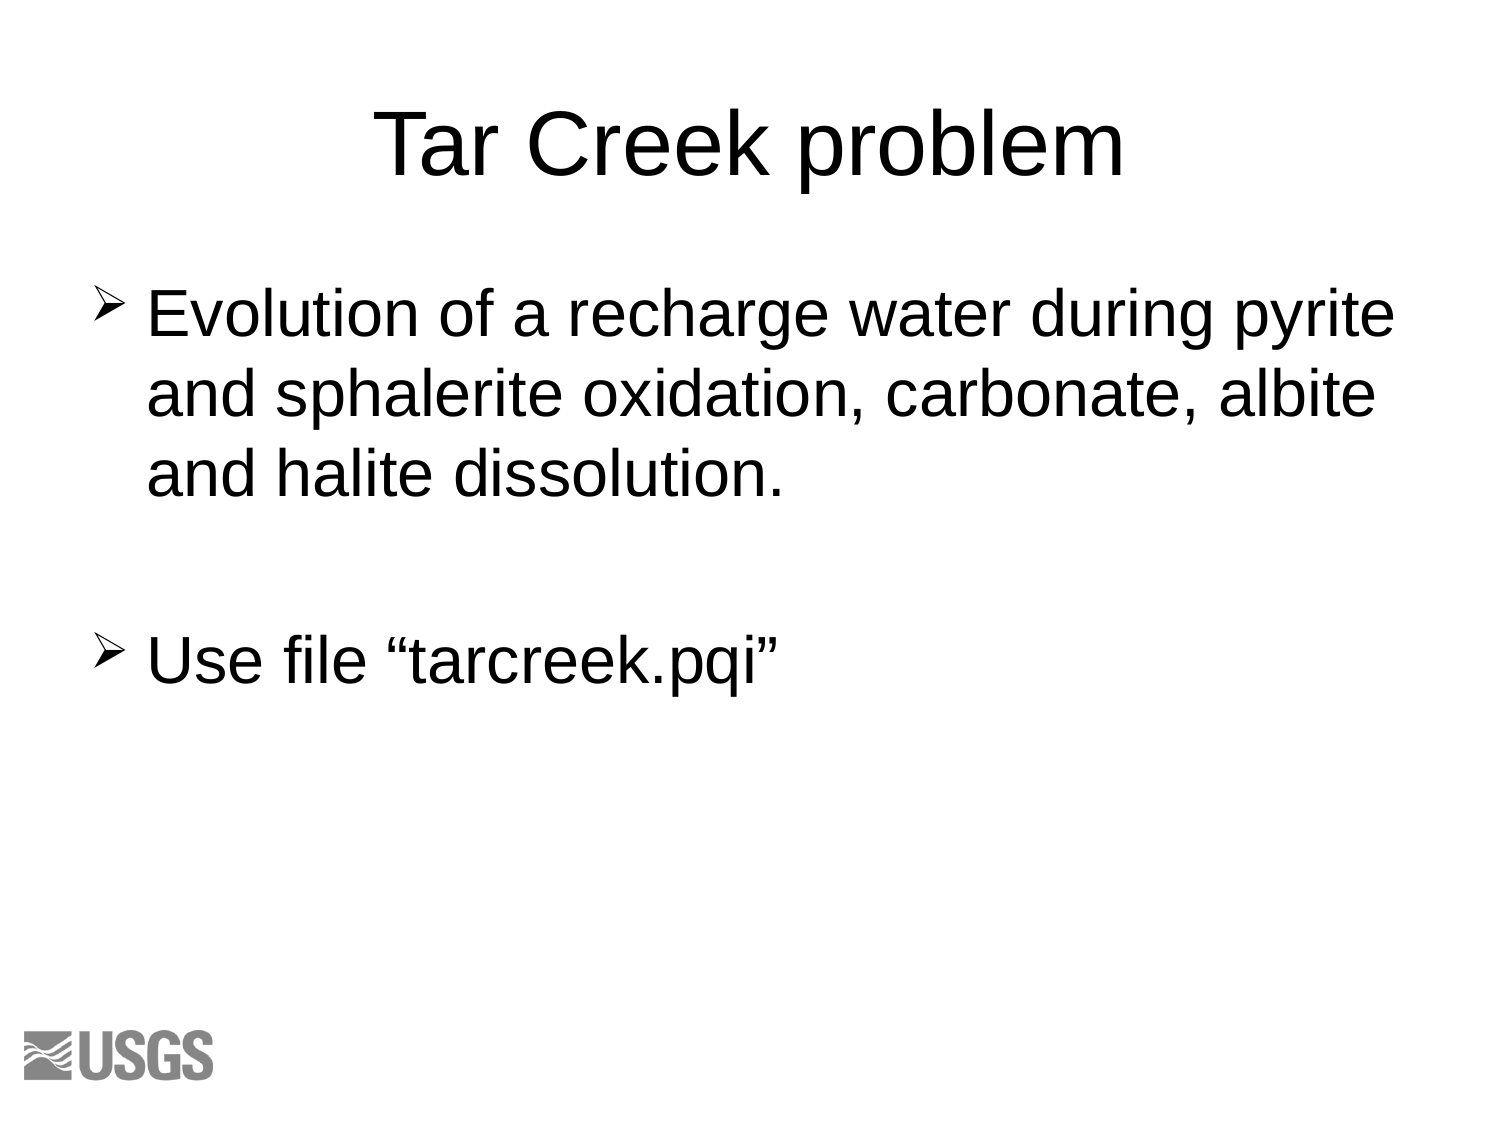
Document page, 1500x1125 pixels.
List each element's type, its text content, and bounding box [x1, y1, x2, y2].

title Tar Creek problem [74, 44, 1426, 233]
list Evolution of a recharge water during pyrite and sphalerite oxidation, carbonate, albite and halite dissolution. Use file “tarcreek.pqi” [74, 262, 1426, 1006]
